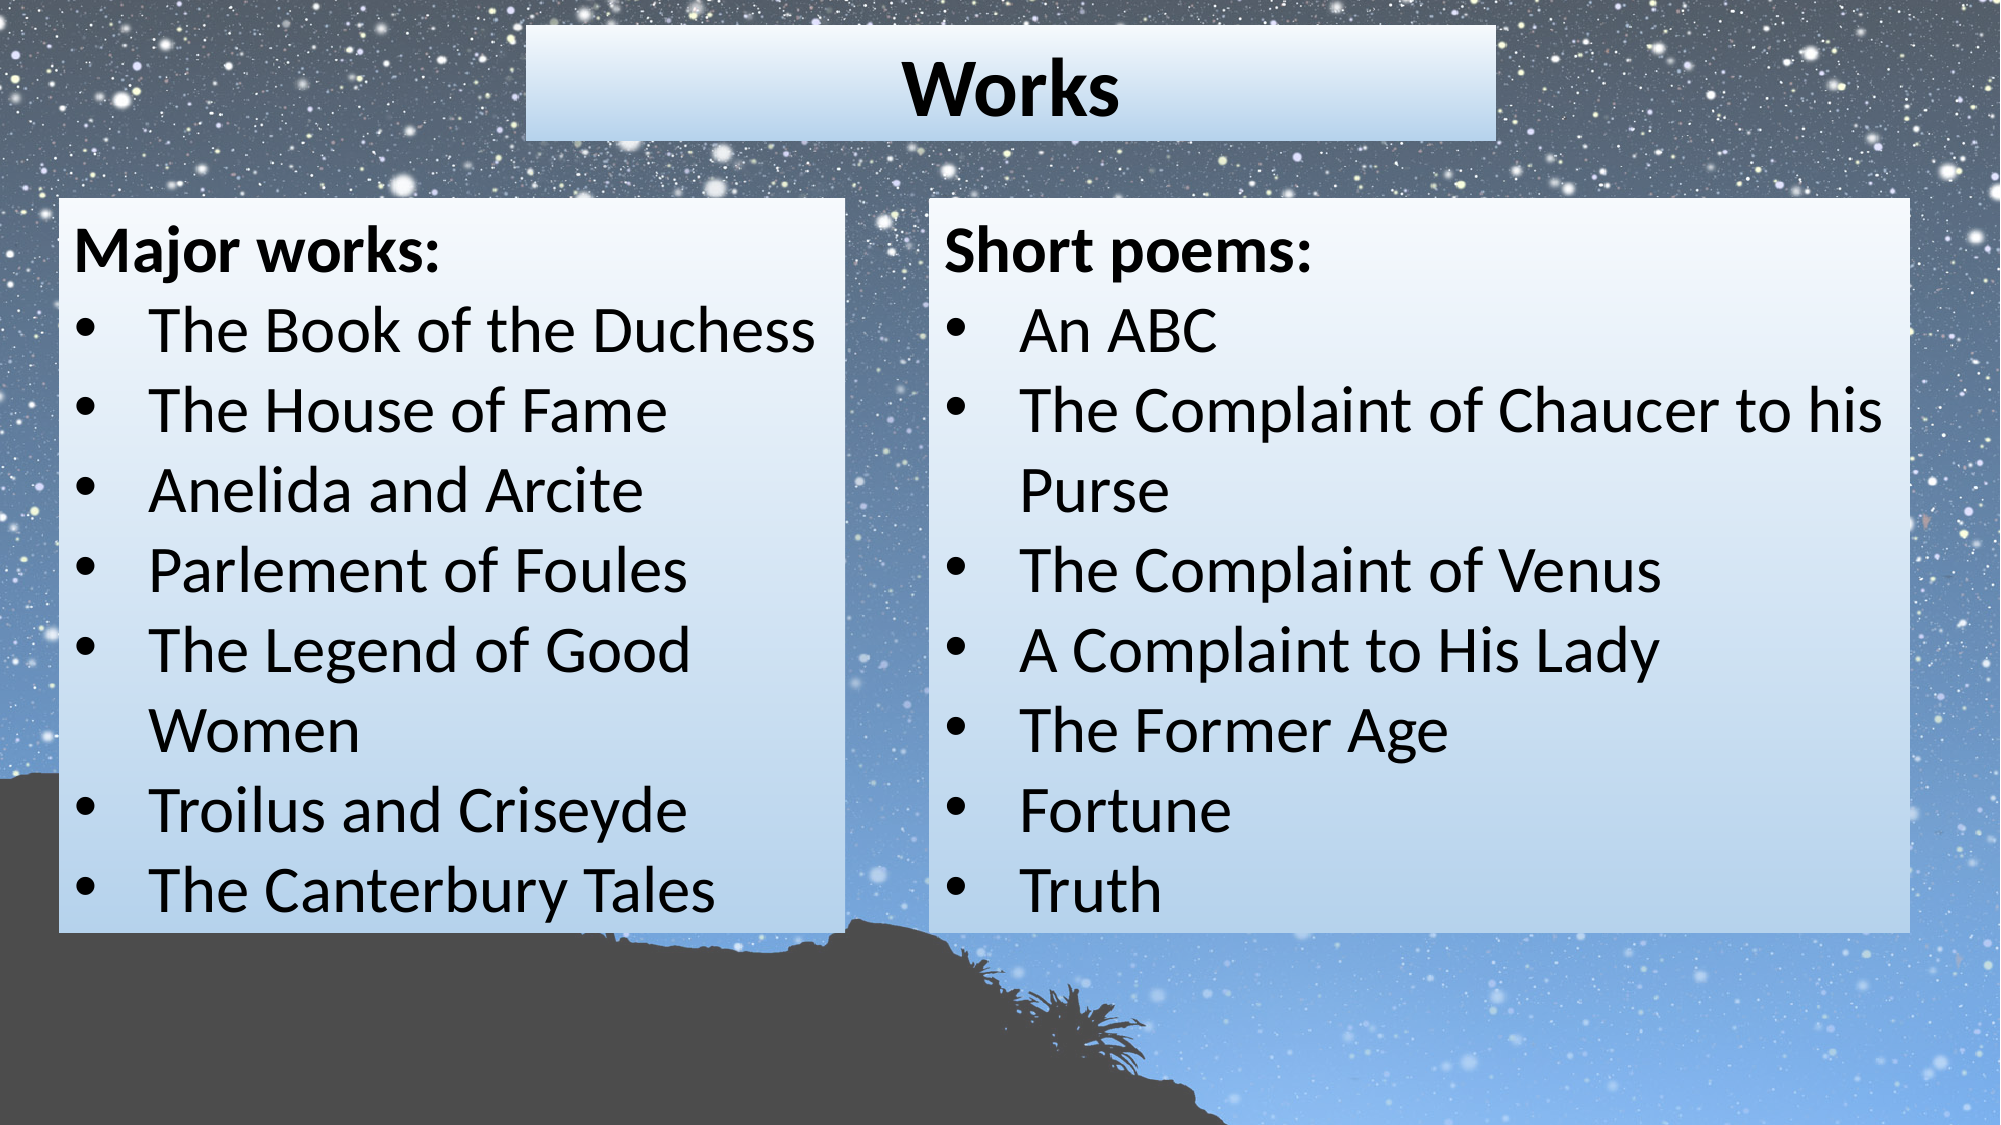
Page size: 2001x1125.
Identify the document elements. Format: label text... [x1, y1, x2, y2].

text_box Major works: The Book of the Duchess The House of Fame Anelida and Arcite Parlement of Foules The Legend of Good Women Troilus and Criseyde The Canterbury Tales [59, 198, 846, 933]
text_box Works [526, 25, 1496, 141]
text_box Short poems: An ABC The Complaint of Chaucer to his Purse The Complaint of Venus A Complaint to His Lady The Former Age Fortune Truth [929, 198, 1910, 933]
